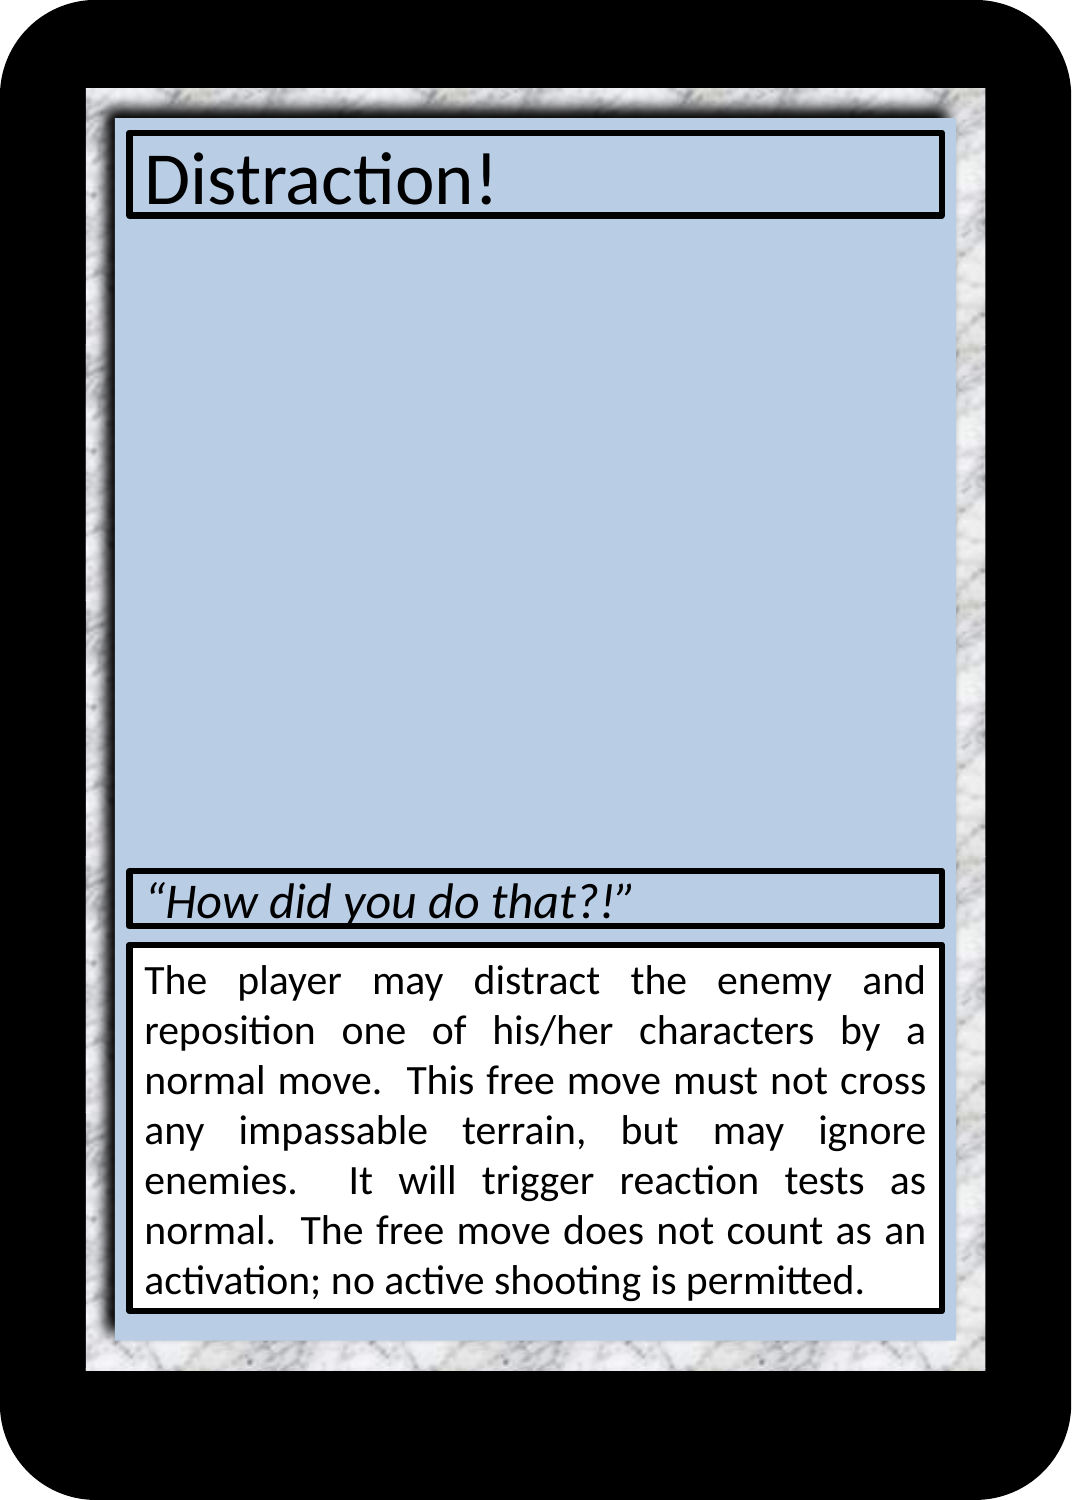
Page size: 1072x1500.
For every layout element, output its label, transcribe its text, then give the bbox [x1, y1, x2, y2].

title Distraction! [126, 130, 945, 219]
list The player may distract the enemy and reposition one of his/her characters by a normal move. This free move must not cross any impassable terrain, but may ignore enemies. It will trigger reaction tests as normal. The free move does not count as an activation; no active shooting is permitted. [126, 942, 945, 1314]
picture [85, 88, 986, 1371]
list “How did you do that?!” [126, 868, 945, 929]
